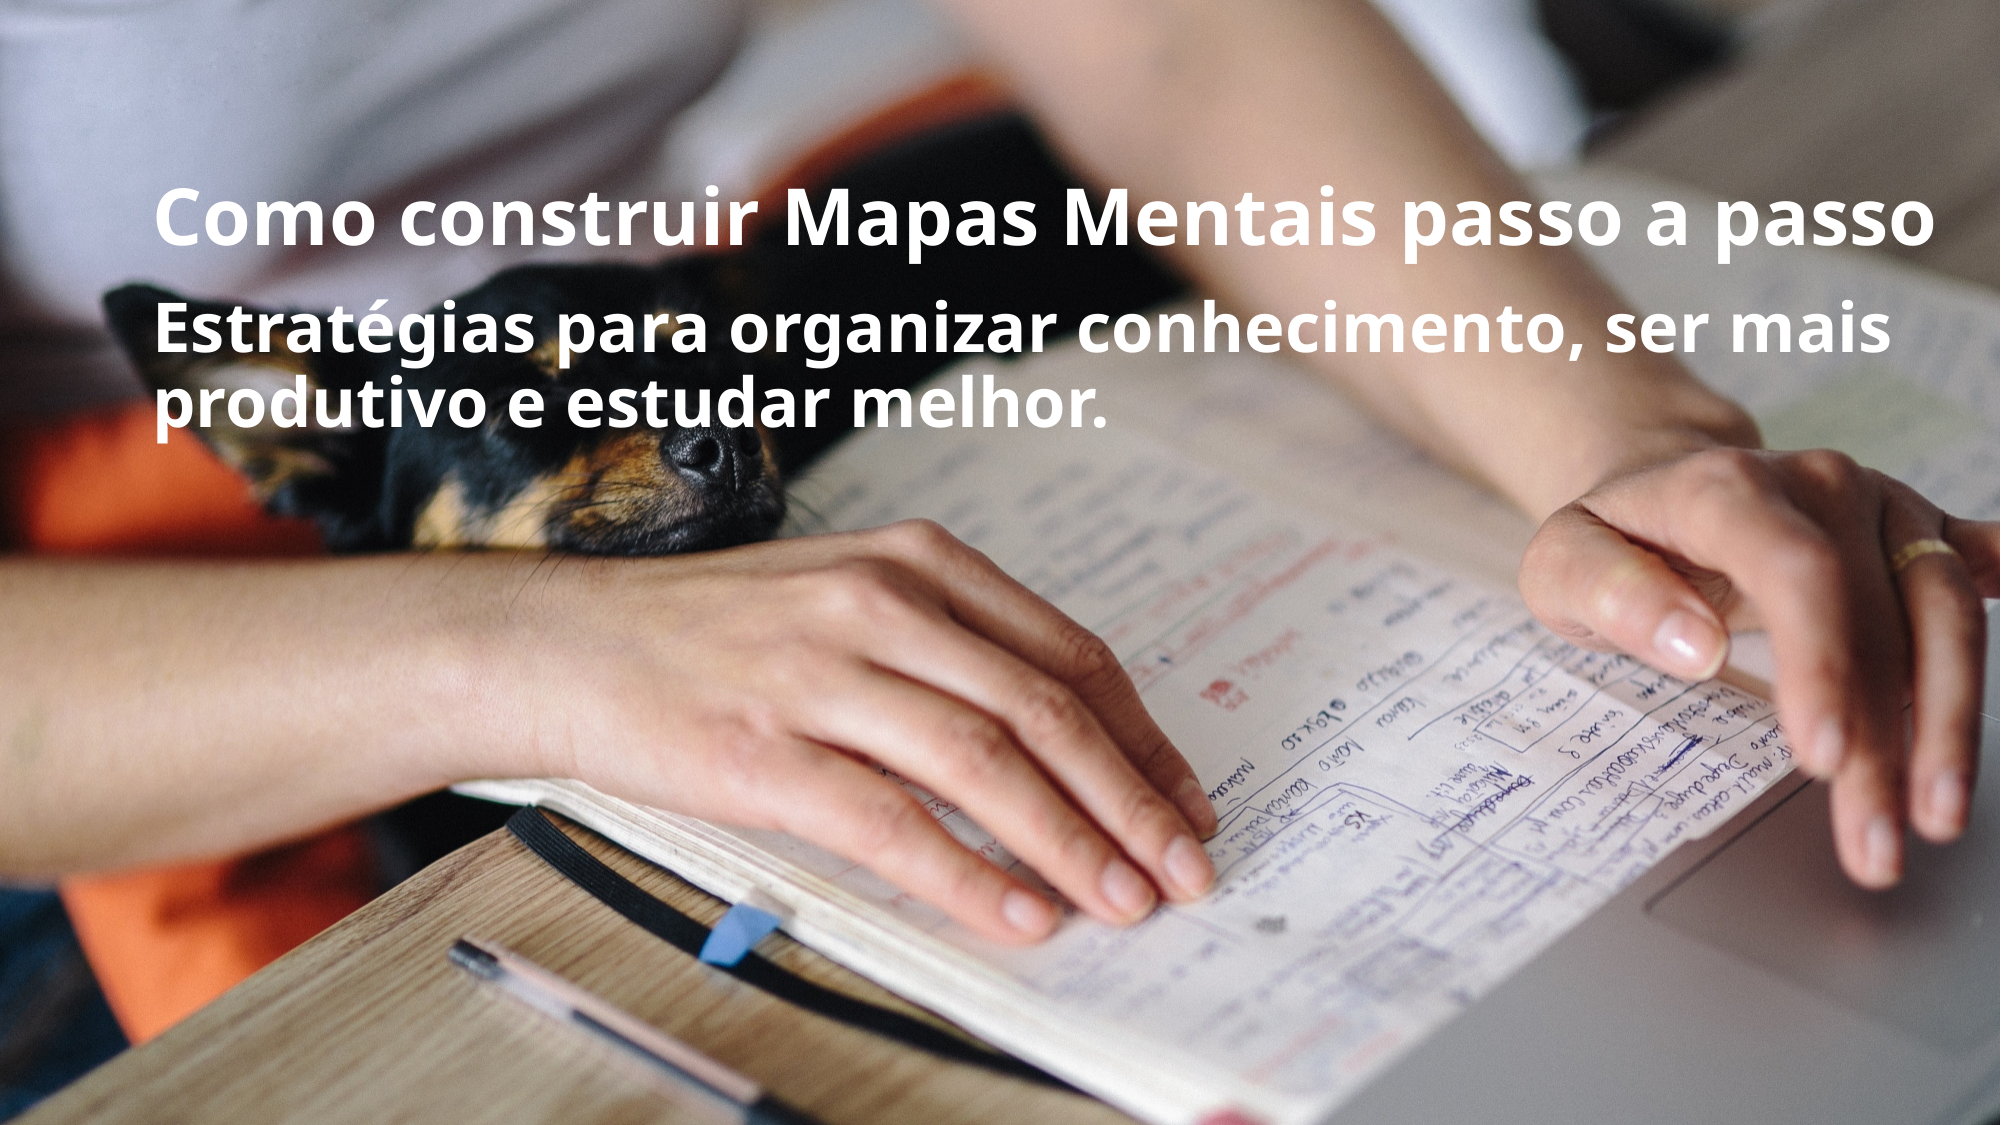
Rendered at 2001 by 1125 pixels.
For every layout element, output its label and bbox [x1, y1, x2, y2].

list [0, 0, 2000, 1125]
